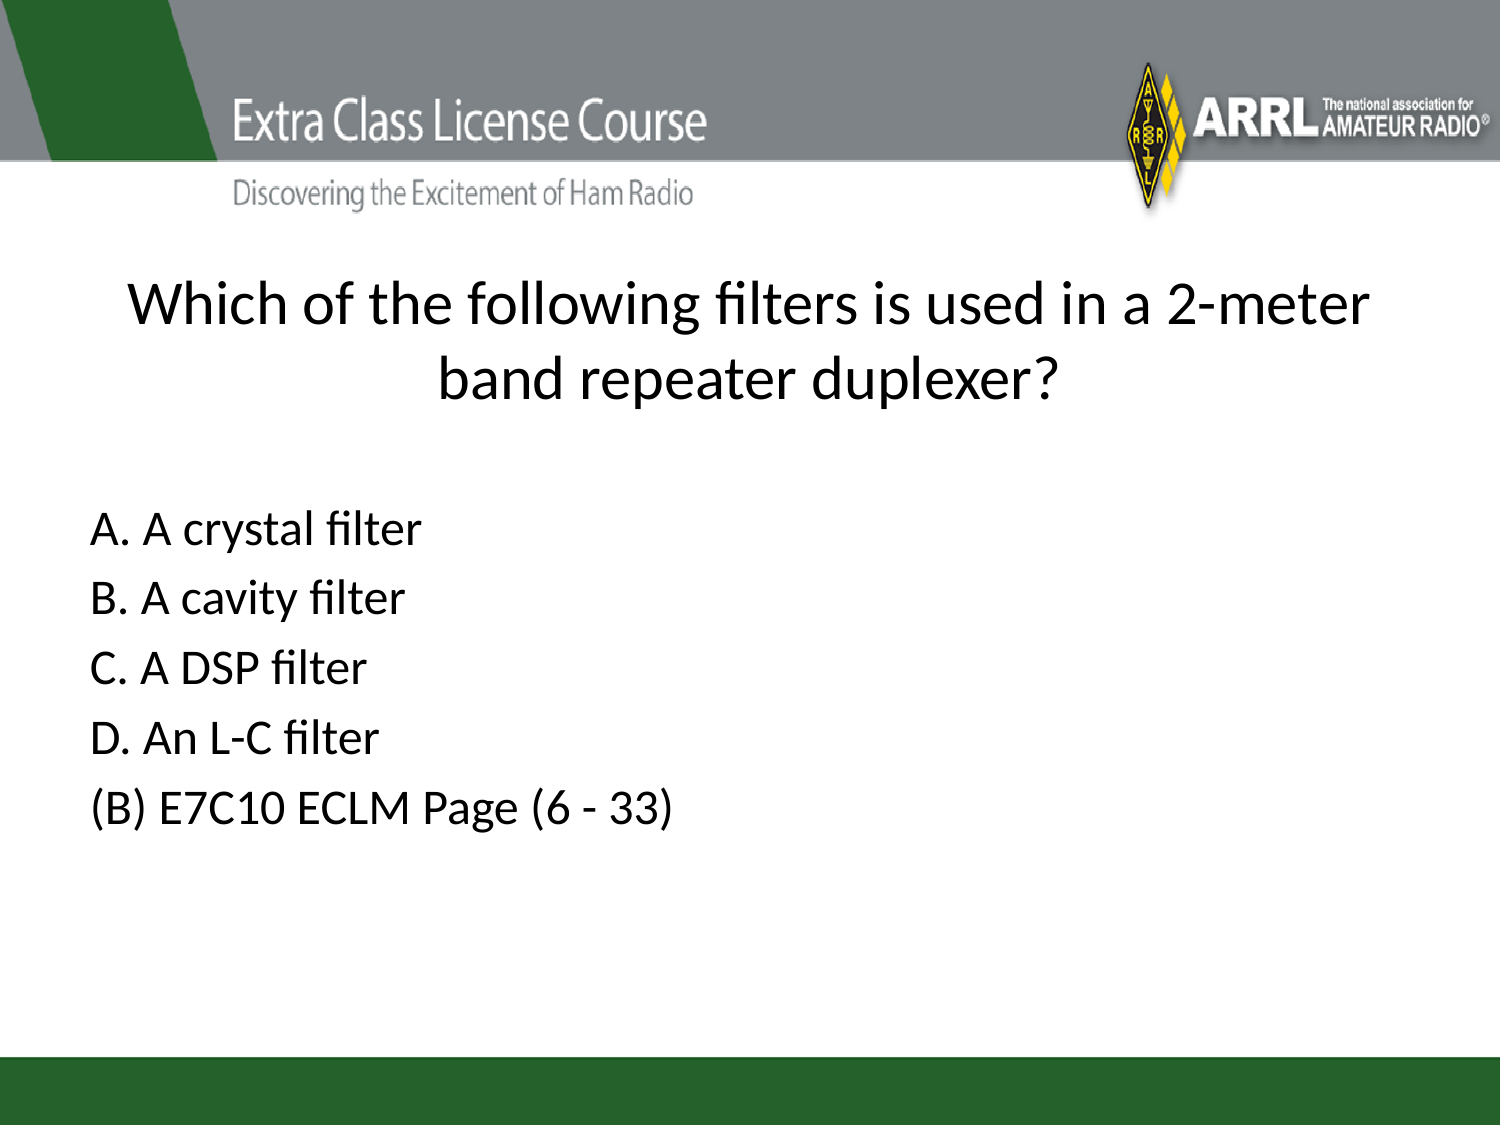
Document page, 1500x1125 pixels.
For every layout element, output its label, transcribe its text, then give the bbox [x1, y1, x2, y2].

title Which of the following filters is used in a 2-meter band repeater duplexer? [75, 254, 1425, 435]
list A. A crystal filter B. A cavity filter C. A DSP filter D. An L-C filter (B) E7C10 ECLM Page (6 - 33) [75, 487, 1425, 1005]
picture [0, 0, 1500, 1125]
